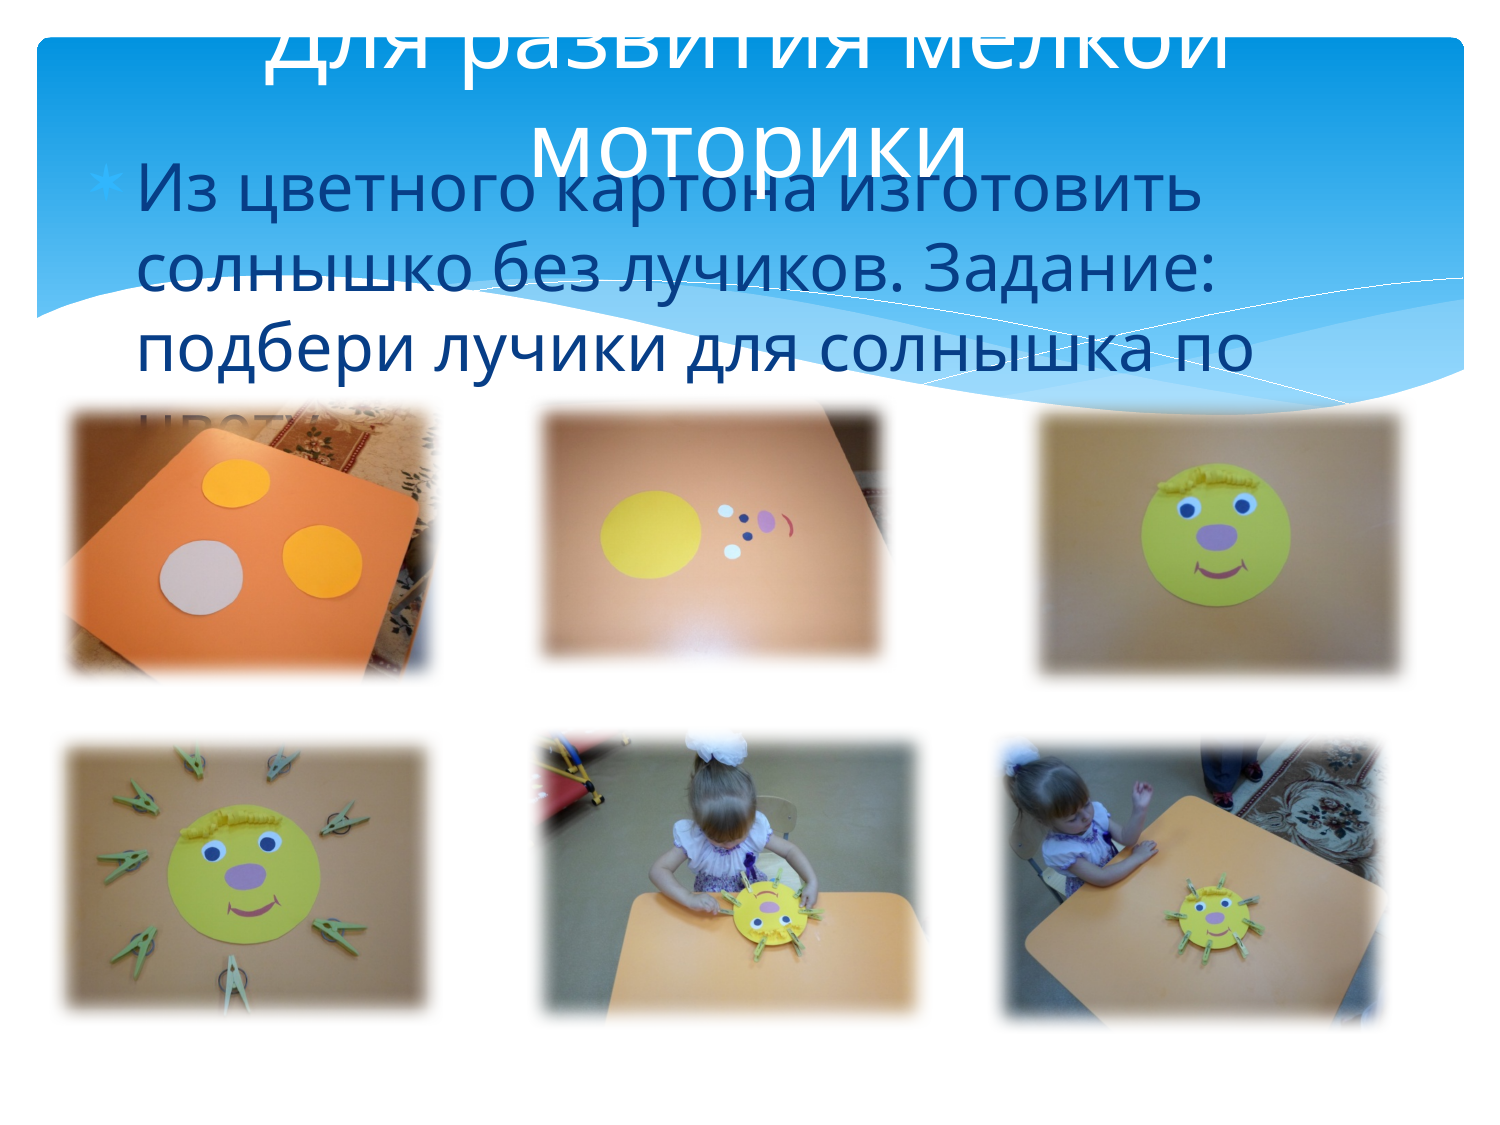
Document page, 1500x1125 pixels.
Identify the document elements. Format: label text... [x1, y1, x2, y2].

picture [525, 394, 898, 675]
picture [53, 394, 445, 688]
picture [48, 729, 445, 1027]
picture [1021, 395, 1418, 693]
title Для развития мелкой моторики [75, 0, 1425, 173]
picture [985, 729, 1394, 1036]
picture [525, 724, 934, 1032]
list Из цветного картона изготовить солнышко без лучиков. Задание: подбери лучики для солнышка по цвету. [75, 173, 1425, 1005]
